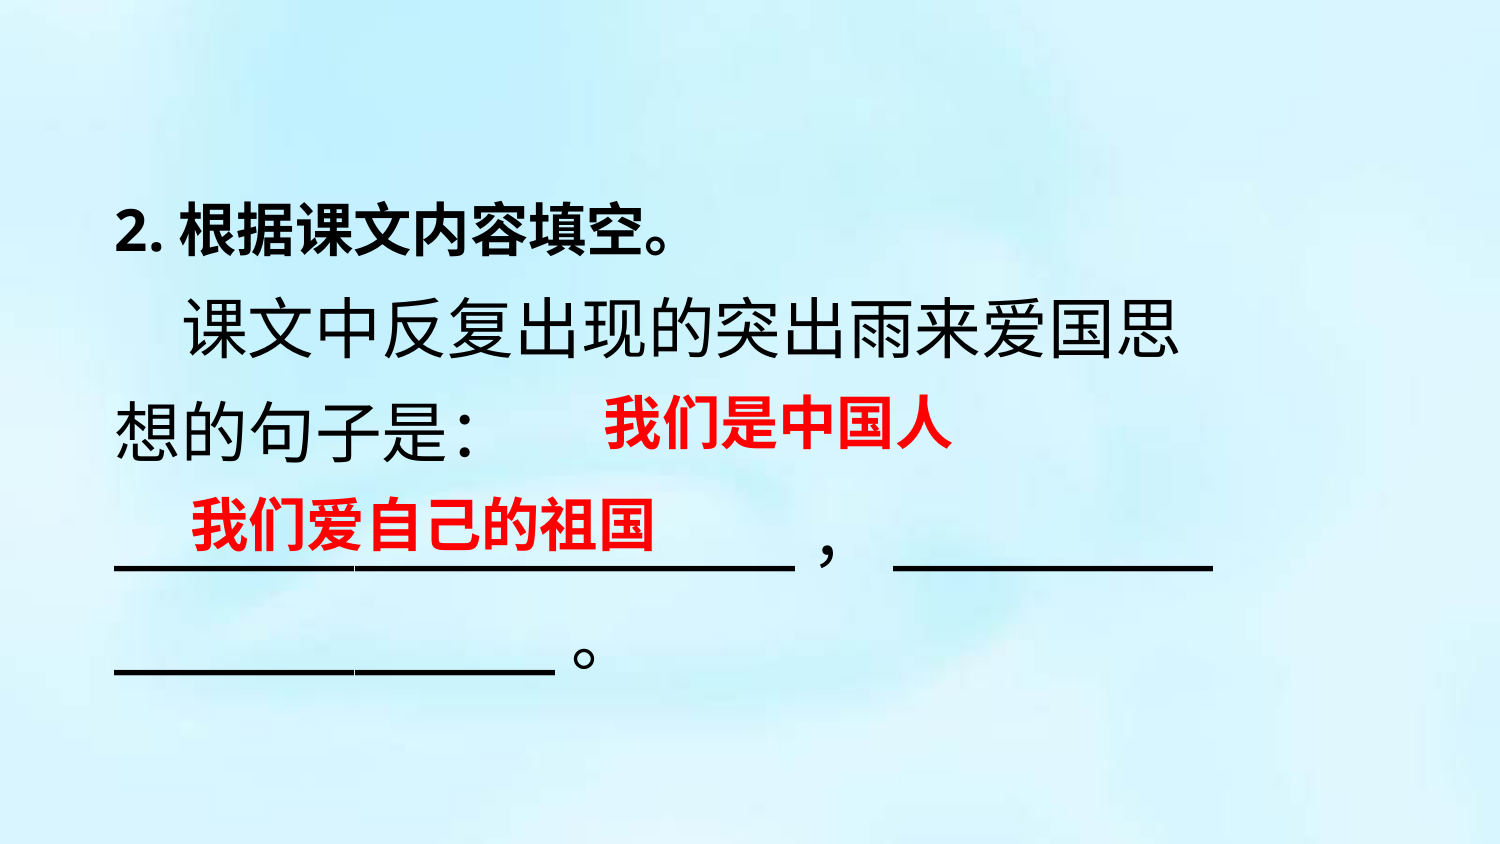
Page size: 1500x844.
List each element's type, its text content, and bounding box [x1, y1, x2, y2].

text_box 2.根据课文内容填空。 课文中反复出现的突出雨来爱国思想的句子是：_________________，___________________。 [100, 185, 1253, 687]
text_box 我们爱自己的祖国 [175, 480, 703, 566]
picture [0, 0, 1500, 844]
text_box 我们是中国人 [589, 379, 1047, 464]
